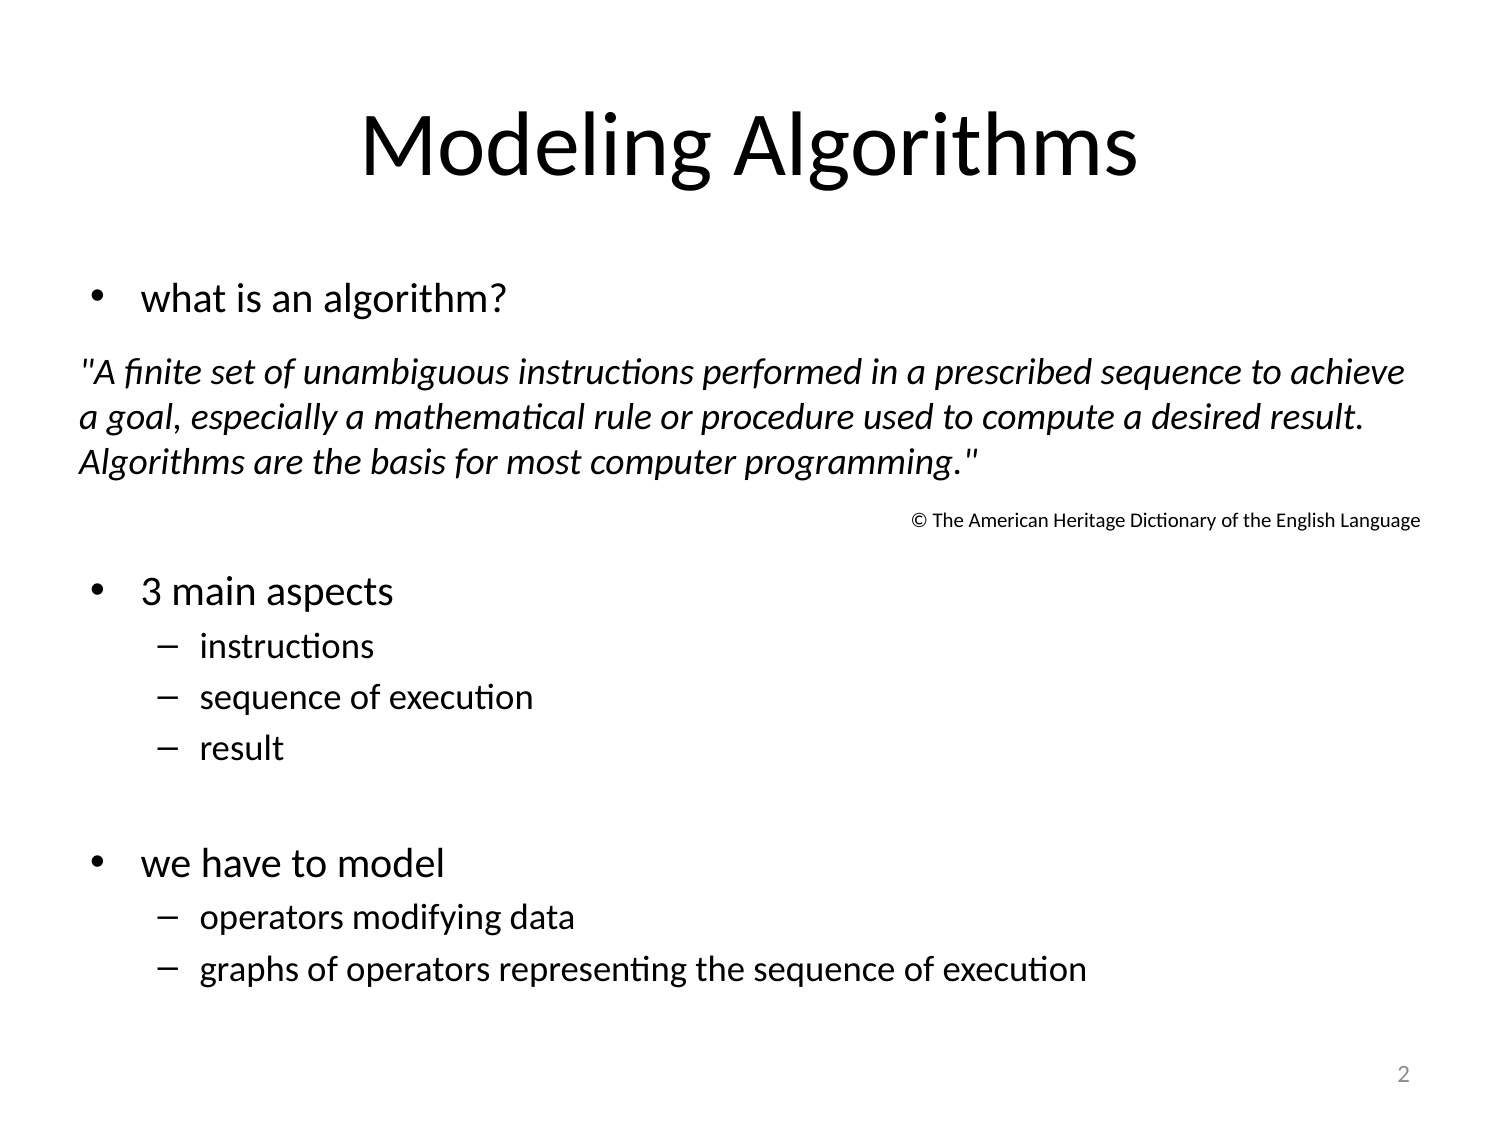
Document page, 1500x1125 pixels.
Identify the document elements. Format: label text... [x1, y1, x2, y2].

text_box "A finite set of unambiguous instructions performed in a prescribed sequence to achieve a goal, especially a mathematical rule or procedure used to compute a desired result. Algorithms are the basis for most computer programming." © The American Heritage Dictionary of the English Language [64, 339, 1436, 540]
title Modeling Algorithms [75, 45, 1425, 233]
slide_number 2 [1074, 1042, 1425, 1103]
list what is an algorithm? 3 main aspects instructions sequence of execution result we have to model operators modifying data graphs of operators representing the sequence of execution [75, 262, 1425, 339]
list what is an algorithm? 3 main aspects instructions sequence of execution result we have to model operators modifying data graphs of operators representing the sequence of execution [75, 540, 1425, 1005]
